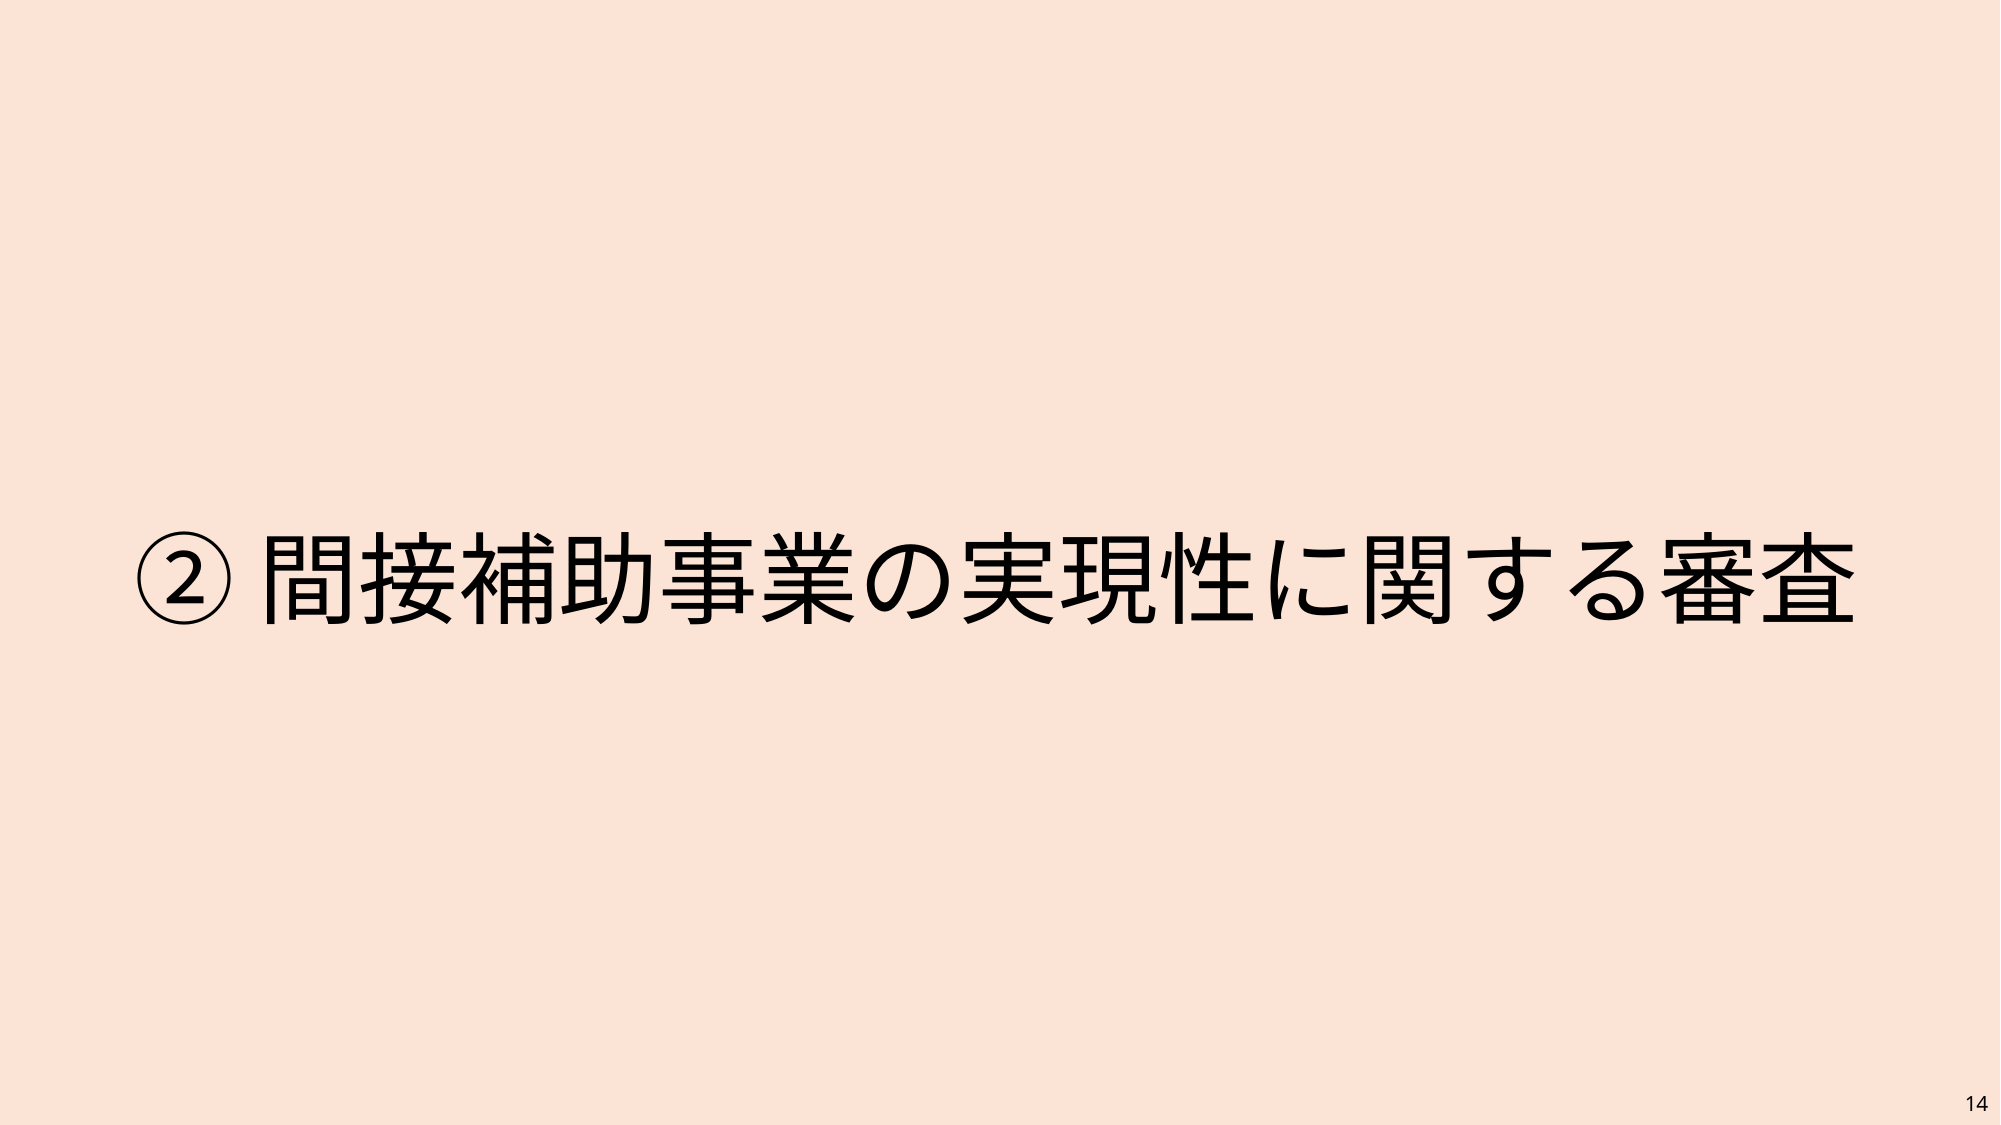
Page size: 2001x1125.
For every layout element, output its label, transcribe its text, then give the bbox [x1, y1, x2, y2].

text_box ②間接補助事業の実現性に関する審査 [39, 298, 1954, 827]
